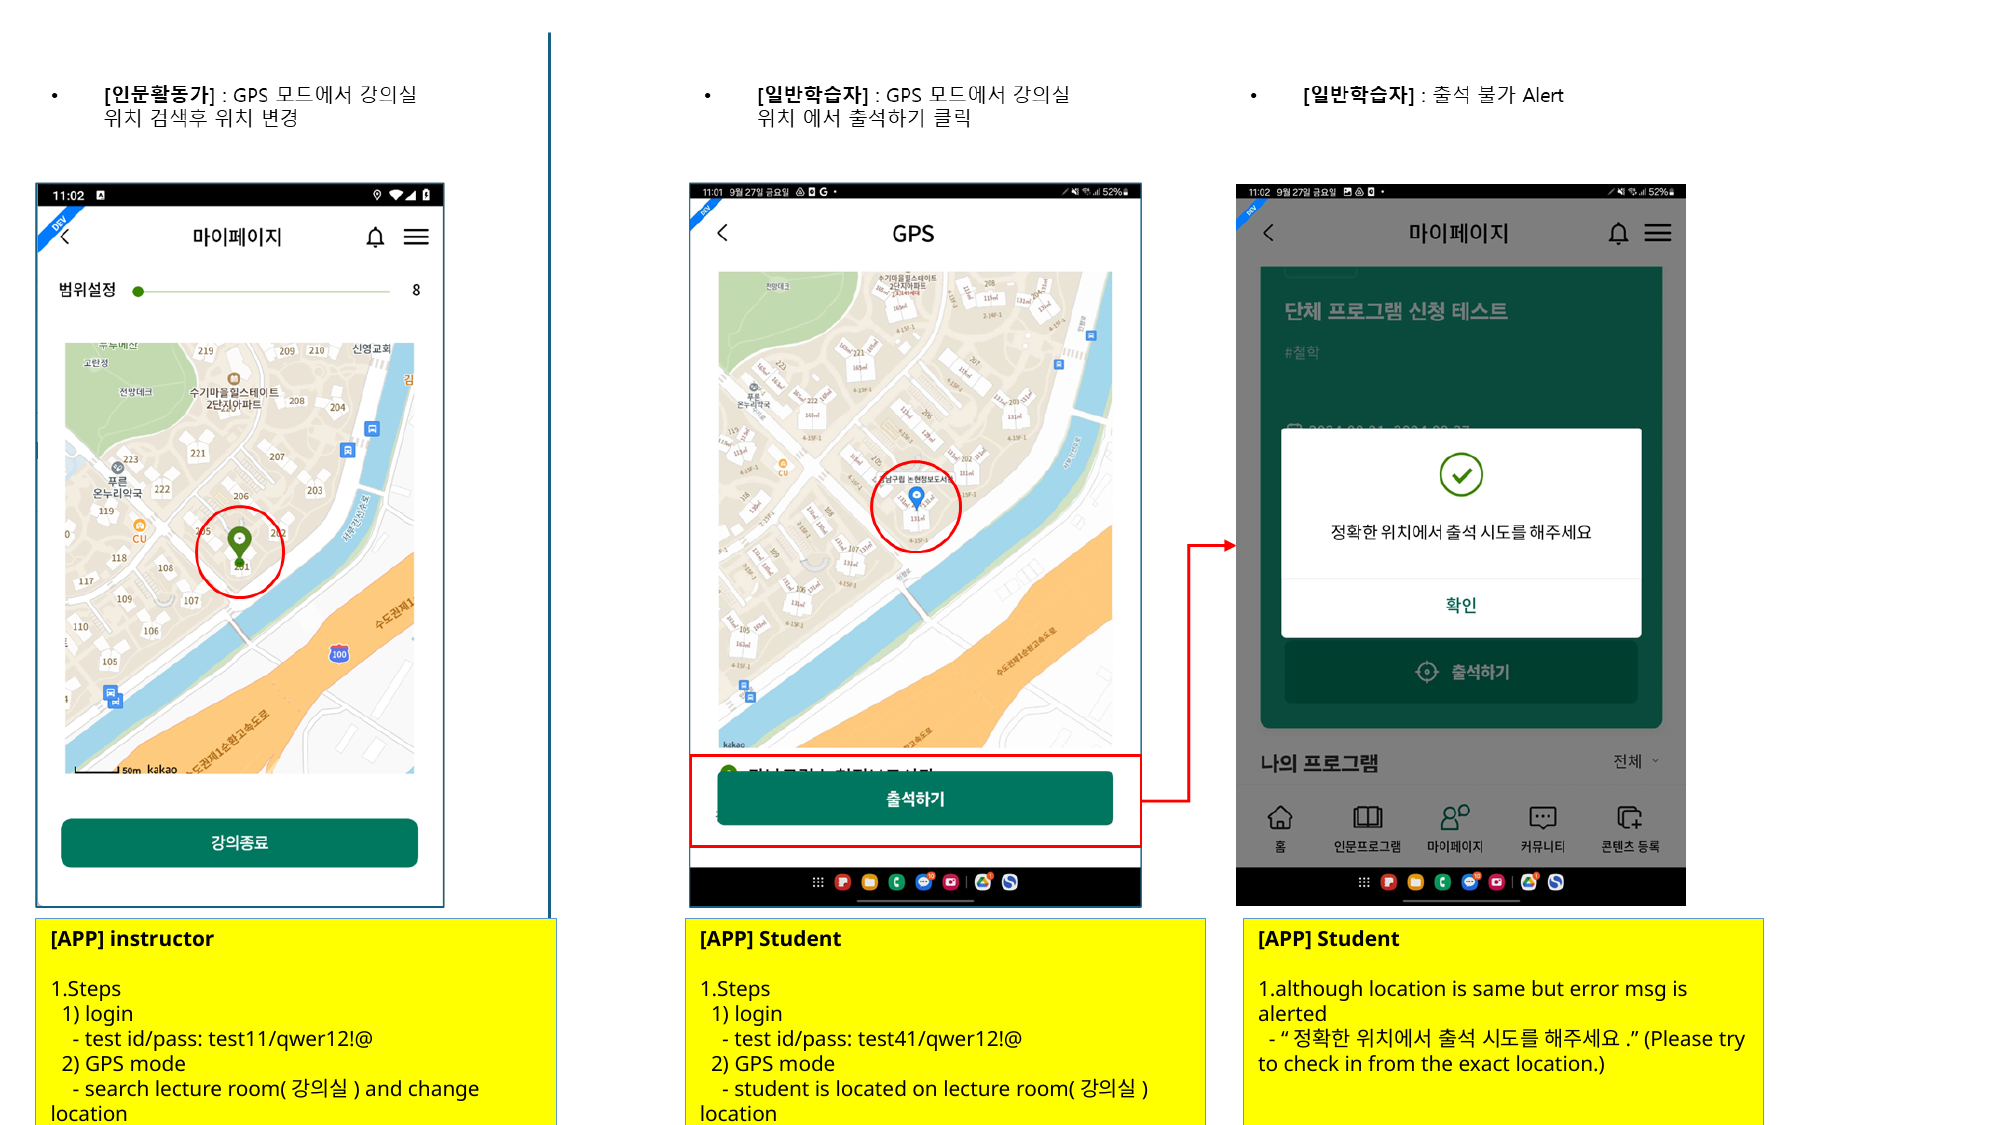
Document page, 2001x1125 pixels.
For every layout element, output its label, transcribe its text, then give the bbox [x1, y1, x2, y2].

text_box [APP] instructor 1.Steps 1) login - test id/pass: test11/qwer12!@ 2) GPS mode - search lecture room(강의실) and change location 3) 강의시작 (start lecture) button clicks [35, 991, 557, 1125]
text_box [APP] Student 1.although location is same but error msg is alerted - “정확한 위치에서 출석 시도를 해주세요.” (Please try to check in from the exact location.) [1243, 918, 1764, 1125]
picture [35, 32, 1686, 991]
text_box [APP] Student 1.Steps 1) login - test id/pass: test41/qwer12!@ 2) GPS mode - student is located on lecture room(강의실) location 3) 출석하기 (attend lecture) button clicks [685, 991, 1206, 1125]
